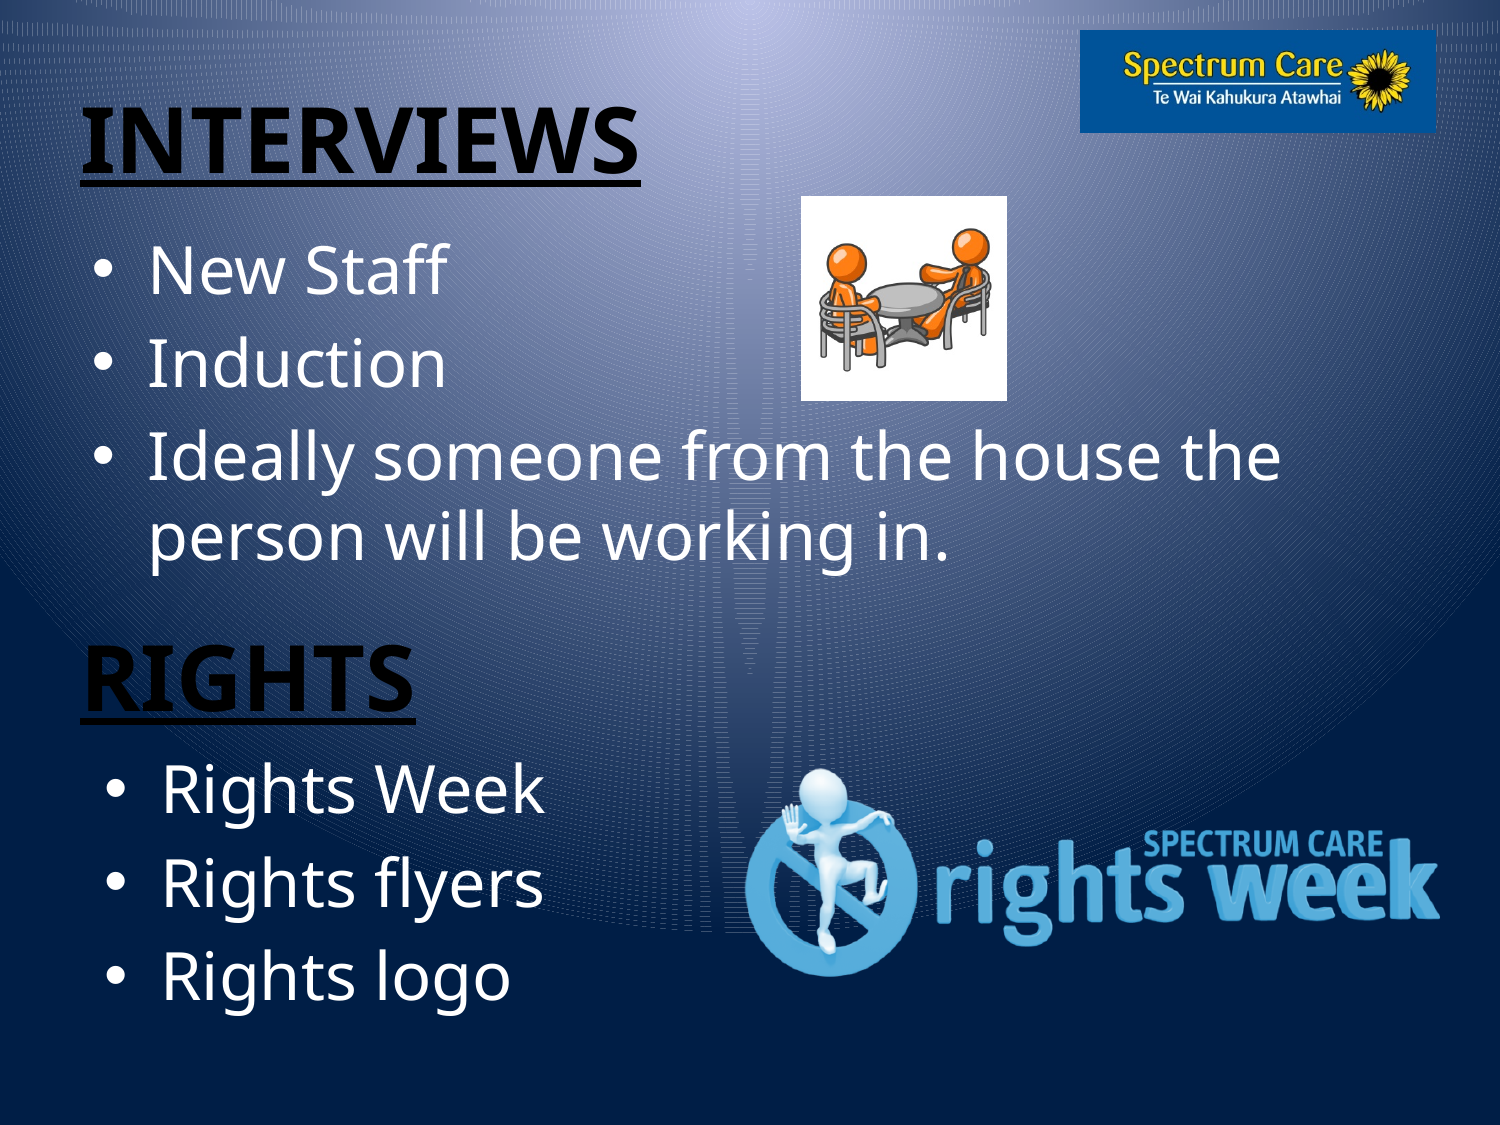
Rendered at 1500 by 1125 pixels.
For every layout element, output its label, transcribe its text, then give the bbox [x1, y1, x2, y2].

picture [1080, 30, 1436, 133]
picture [726, 751, 1456, 997]
text_box Rights Week Rights flyers Rights logo [89, 739, 1440, 1094]
text_box RIGHTS [64, 597, 538, 752]
title INTERVIEWS [64, 42, 765, 231]
list New Staff Induction Ideally someone from the house the person will be working in. [76, 219, 1427, 615]
picture [801, 196, 1007, 402]
